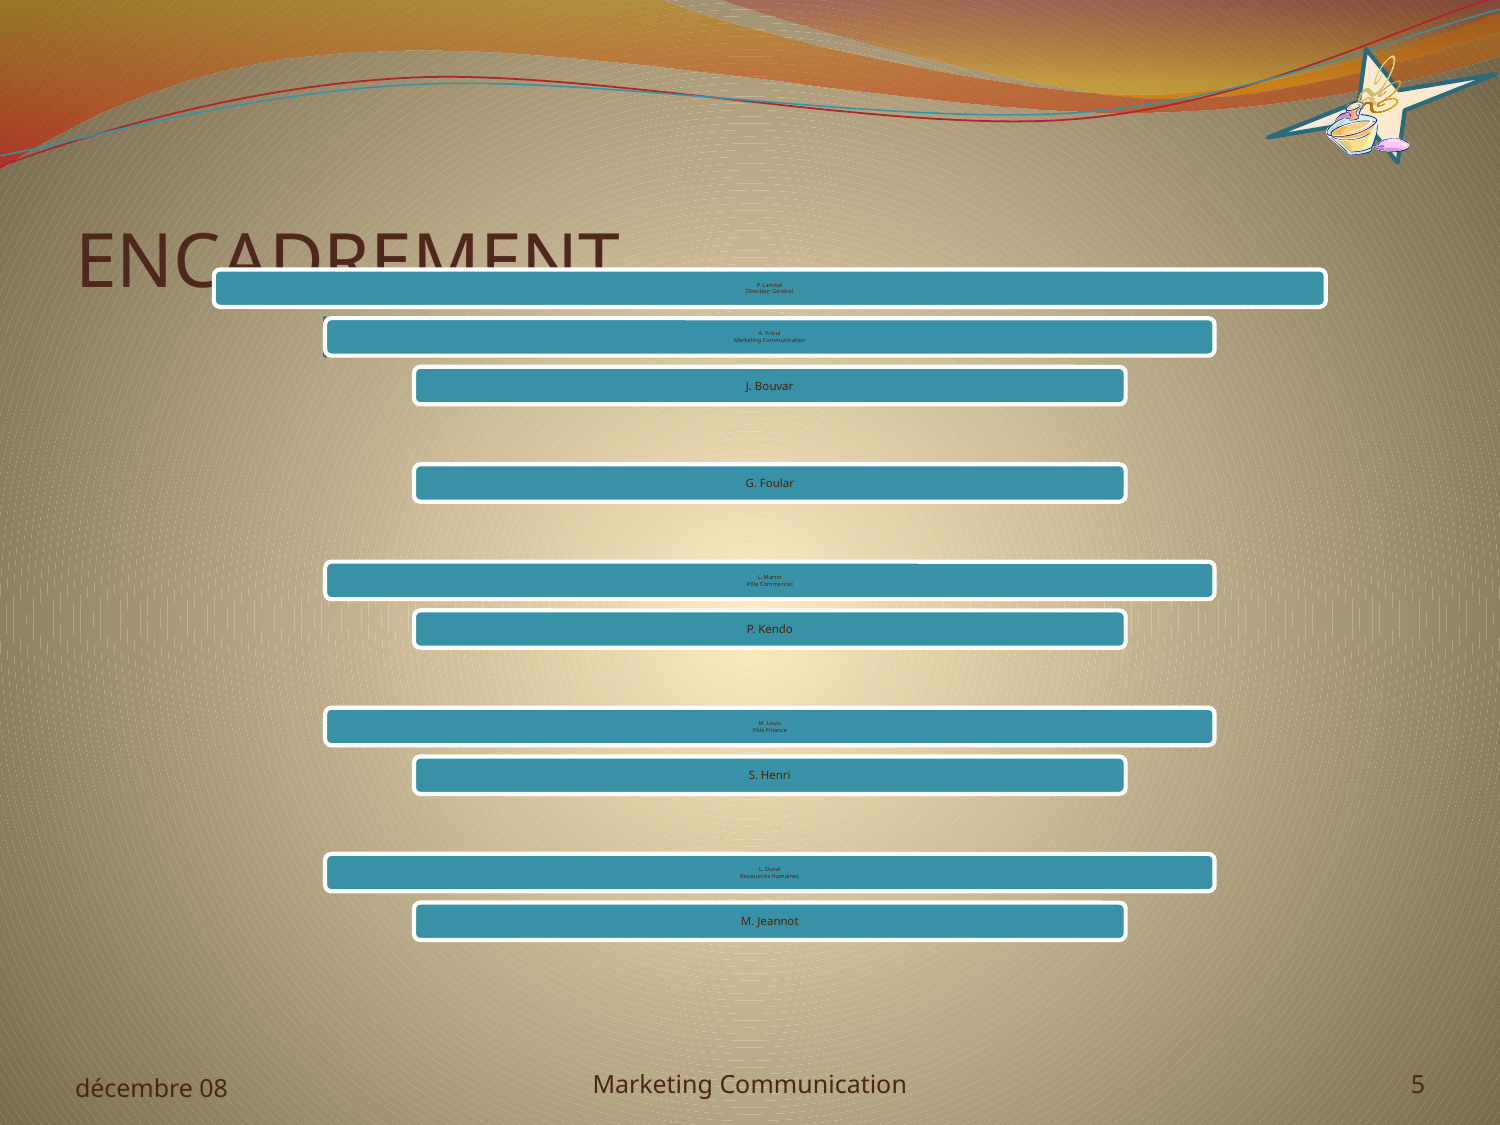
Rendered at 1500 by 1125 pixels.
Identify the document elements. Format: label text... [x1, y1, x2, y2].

title Encadrement [75, 115, 1425, 269]
slide_number 5 [1299, 1051, 1425, 1103]
slide_number décembre 08 [75, 1050, 425, 1103]
footer Marketing Communication [474, 1051, 1025, 1103]
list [74, 269, 1466, 1038]
